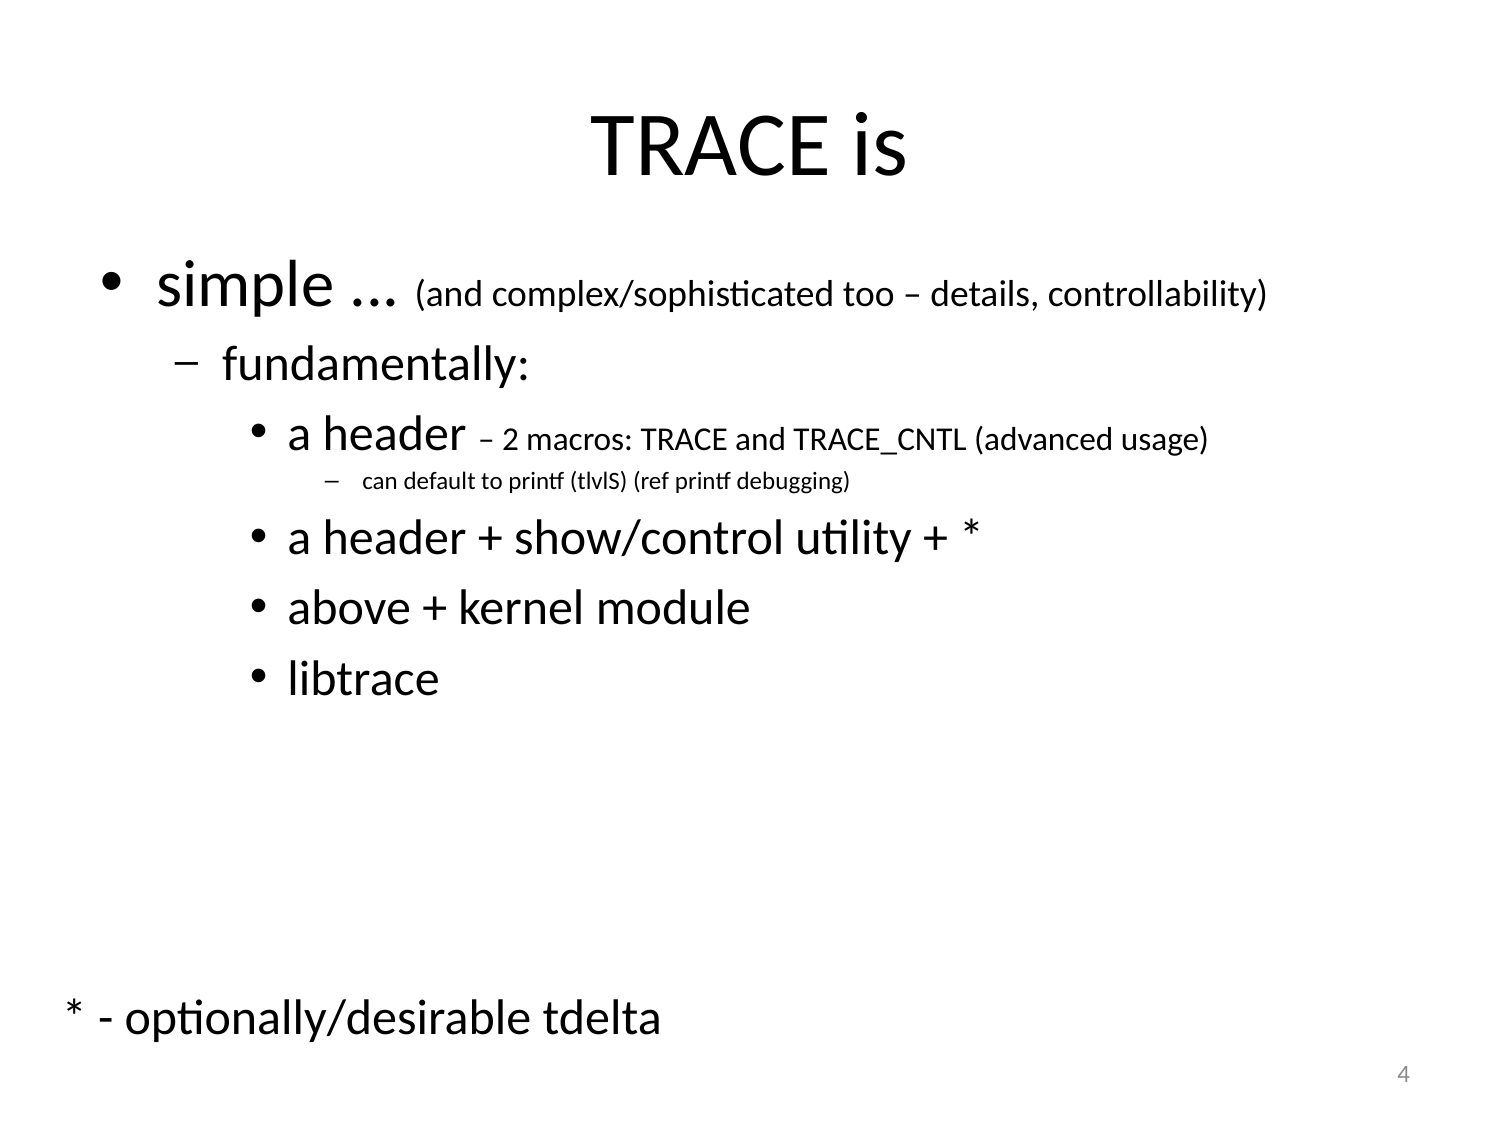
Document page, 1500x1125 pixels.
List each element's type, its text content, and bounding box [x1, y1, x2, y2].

slide_number 4 [1074, 1042, 1425, 1103]
list ﻿simple ... (and complex/sophisticated too – details, controllability) ﻿fundamentally: a header – 2 macros: TRACE and TRACE_CNTL (advanced usage) ﻿can default to printf (tlvlS) (ref printf debugging) ﻿a header + show/control utility + * ﻿above + kernel module libtrace [85, 232, 1435, 844]
title TRACE is [75, 45, 1425, 233]
text_box * - optionally/desirable tdelta [47, 977, 1179, 1052]
